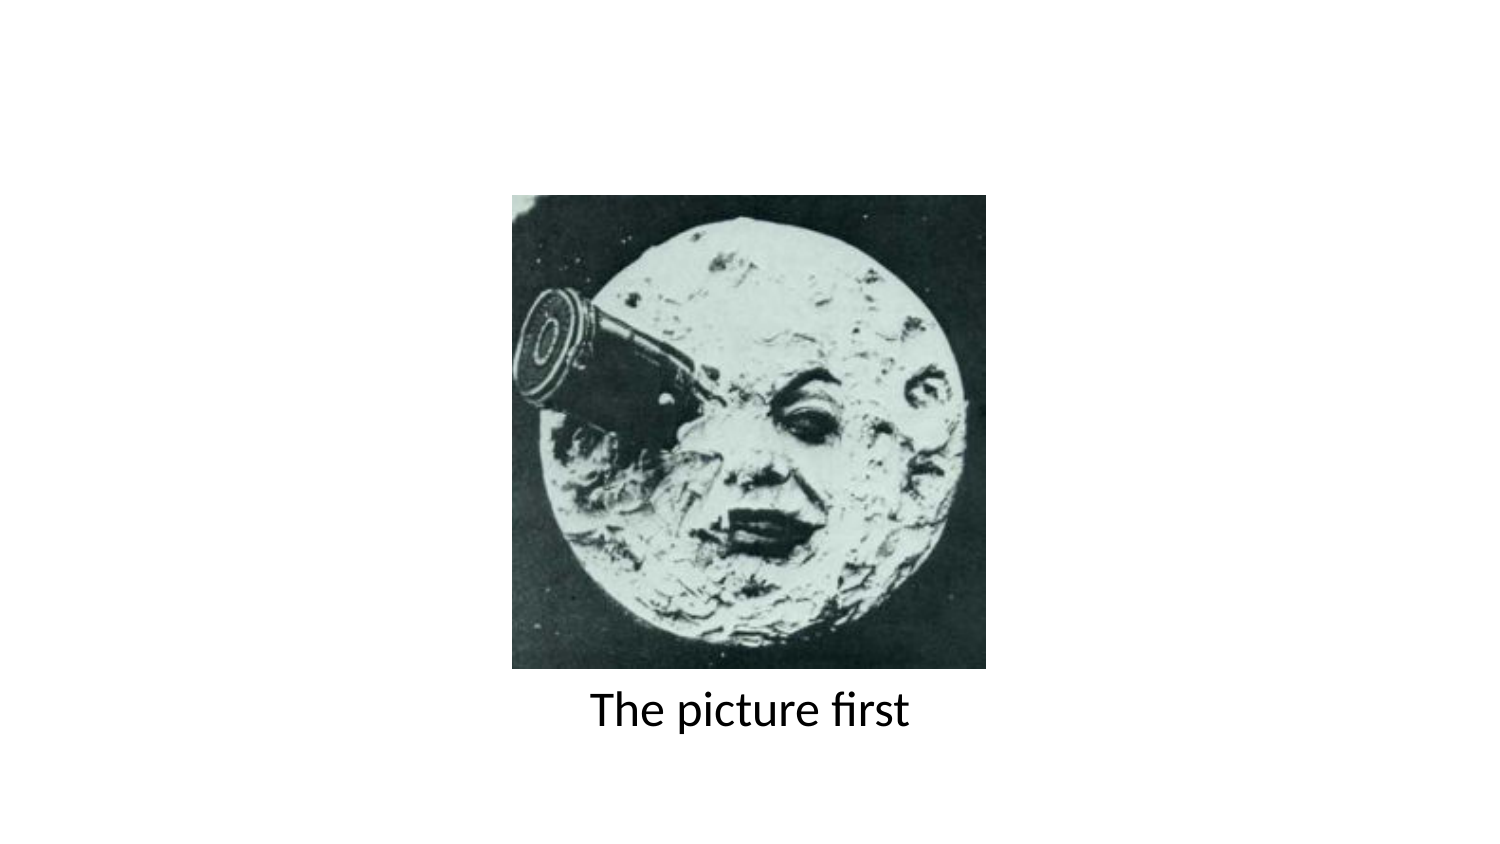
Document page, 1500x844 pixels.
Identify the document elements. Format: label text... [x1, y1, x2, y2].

picture [512, 195, 986, 669]
list The picture first [75, 668, 1425, 753]
